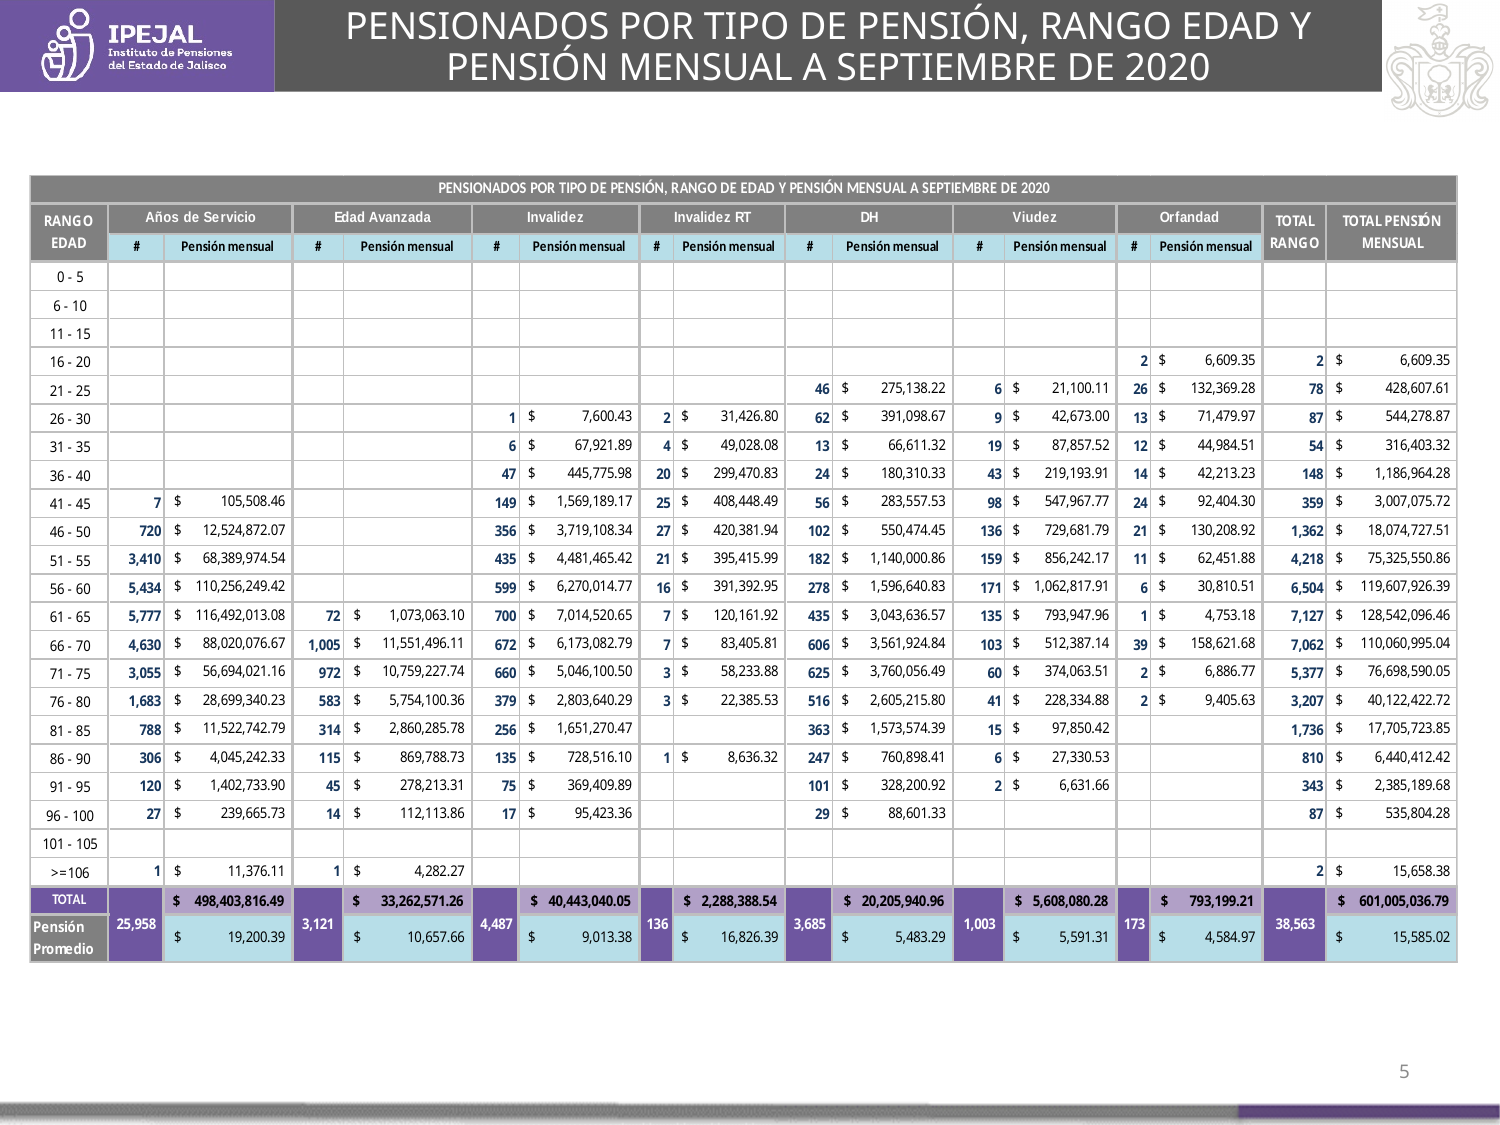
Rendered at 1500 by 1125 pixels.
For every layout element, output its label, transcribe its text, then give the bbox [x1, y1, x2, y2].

picture [0, 0, 275, 92]
picture [0, 1096, 1500, 1125]
picture [29, 175, 1459, 964]
slide_number 5 [1074, 1042, 1425, 1103]
text_box PENSIONADOS POR TIPO DE PENSIÓN, RANGO EDAD Y PENSIÓN MENSUAL A SEPTIEMBRE DE 2020 [279, 0, 1378, 91]
